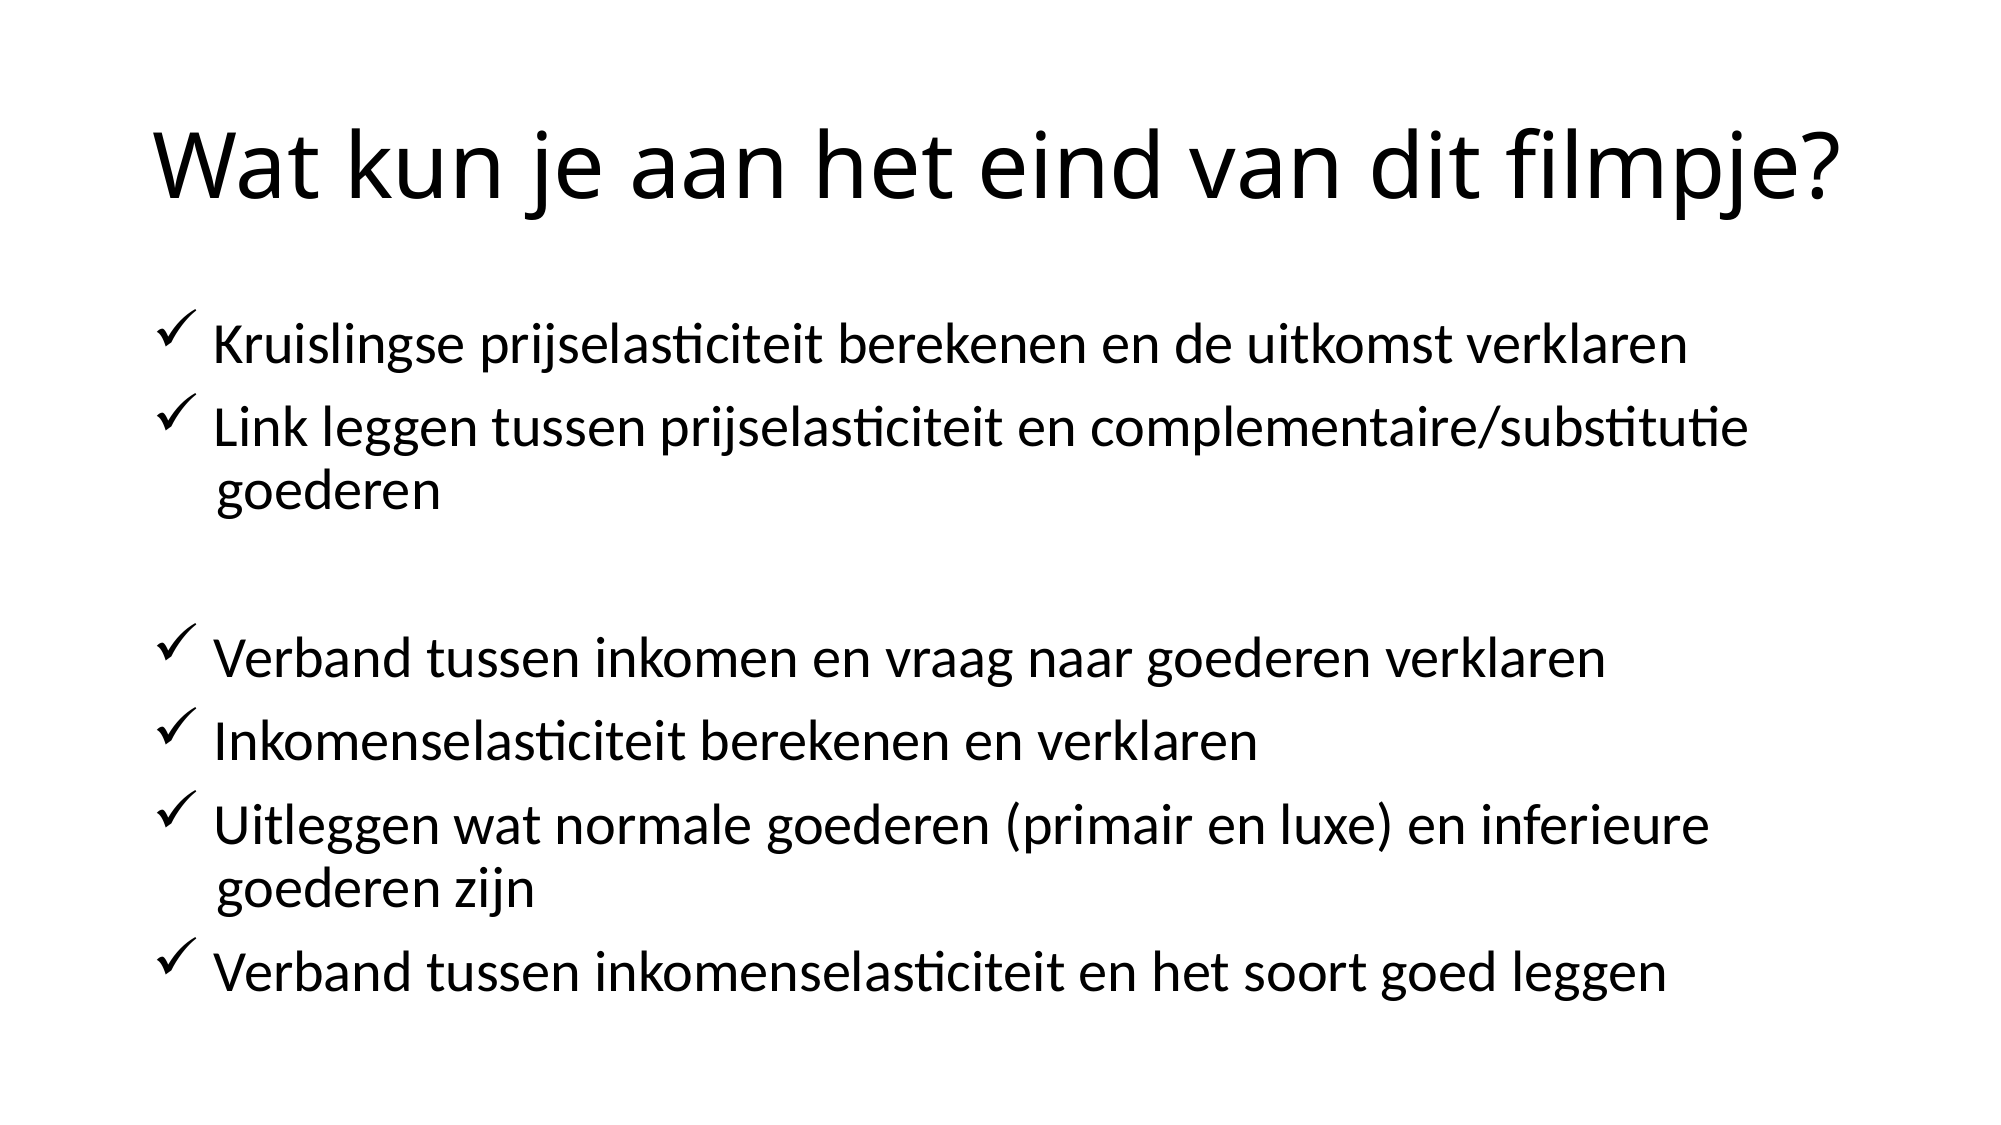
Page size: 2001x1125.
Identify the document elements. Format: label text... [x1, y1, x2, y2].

list Kruislingse prijselasticiteit berekenen en de uitkomst verklaren Link leggen tussen prijselasticiteit en complementaire/substitutie goederen Verband tussen inkomen en vraag naar goederen verklaren Inkomenselasticiteit berekenen en verklaren Uitleggen wat normale goederen (primair en luxe) en inferieure goederen zijn Verband tussen inkomenselasticiteit en het soort goed leggen [137, 221, 1863, 1085]
title Wat kun je aan het eind van dit filmpje? [137, 59, 1863, 221]
